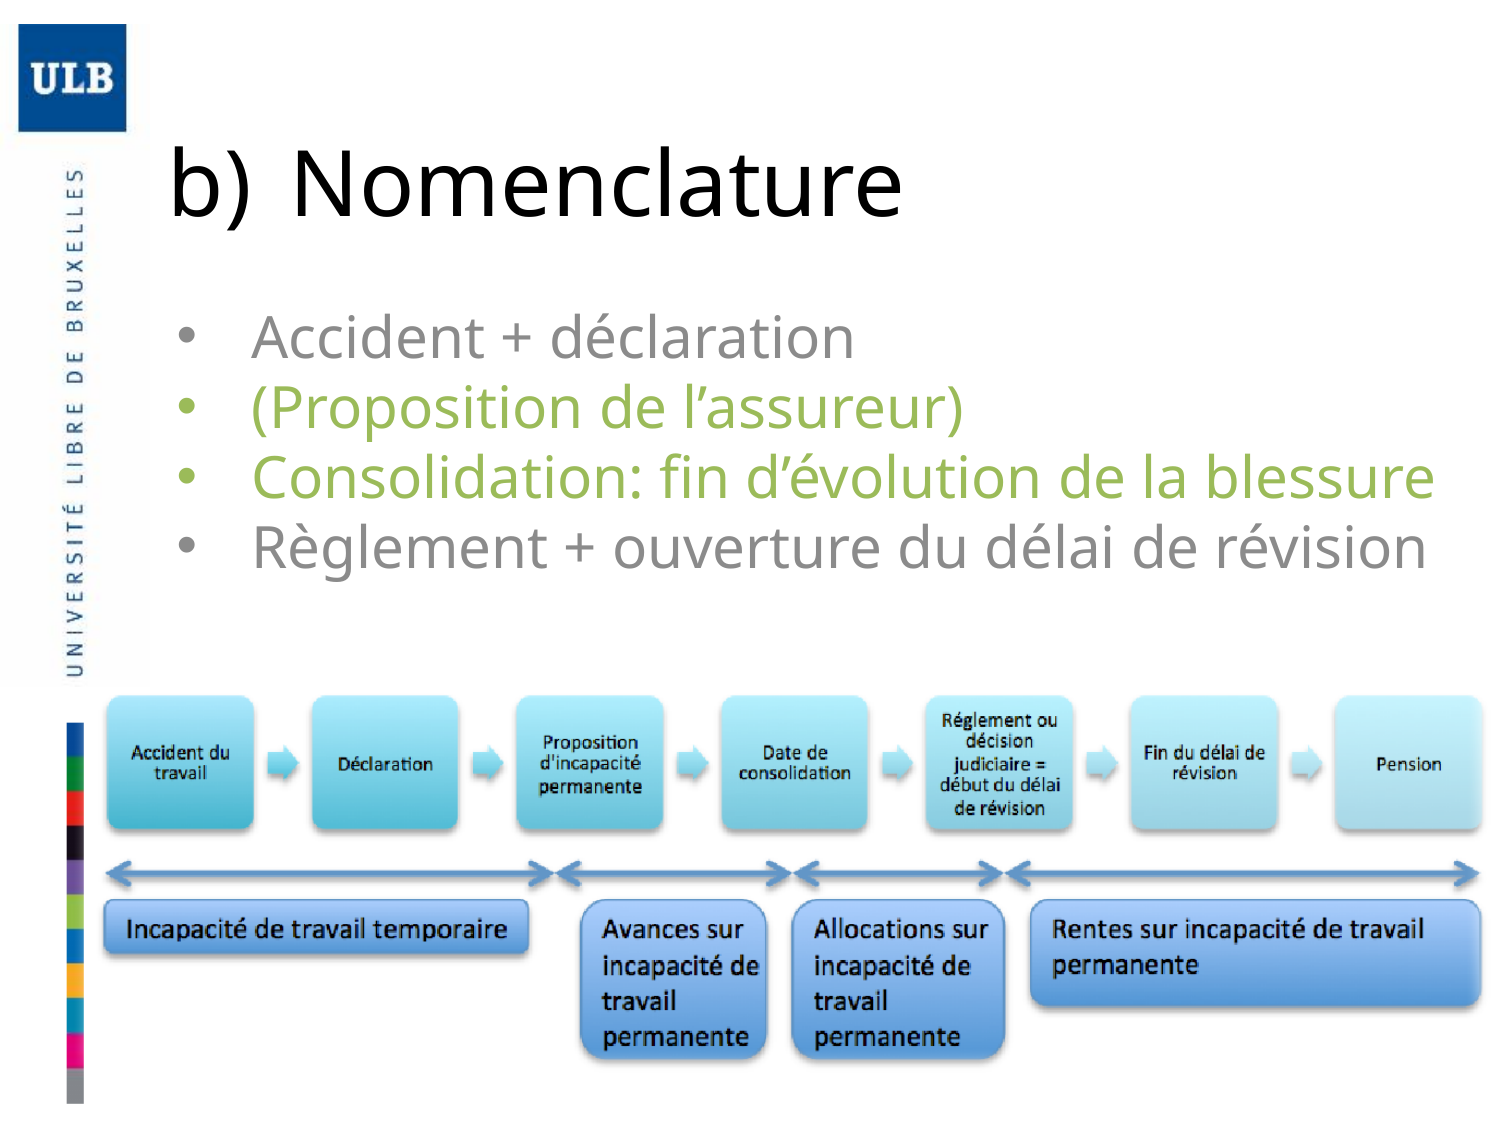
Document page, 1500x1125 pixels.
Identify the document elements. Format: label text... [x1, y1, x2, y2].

picture [0, 24, 1500, 1103]
title Nomenclature [15, 100, 1059, 260]
subtitle Accident + déclaration (Proposition de l’assureur) Consolidation: fin d’évolution de la blessure Règlement + ouverture du délai de révision [161, 292, 1476, 664]
